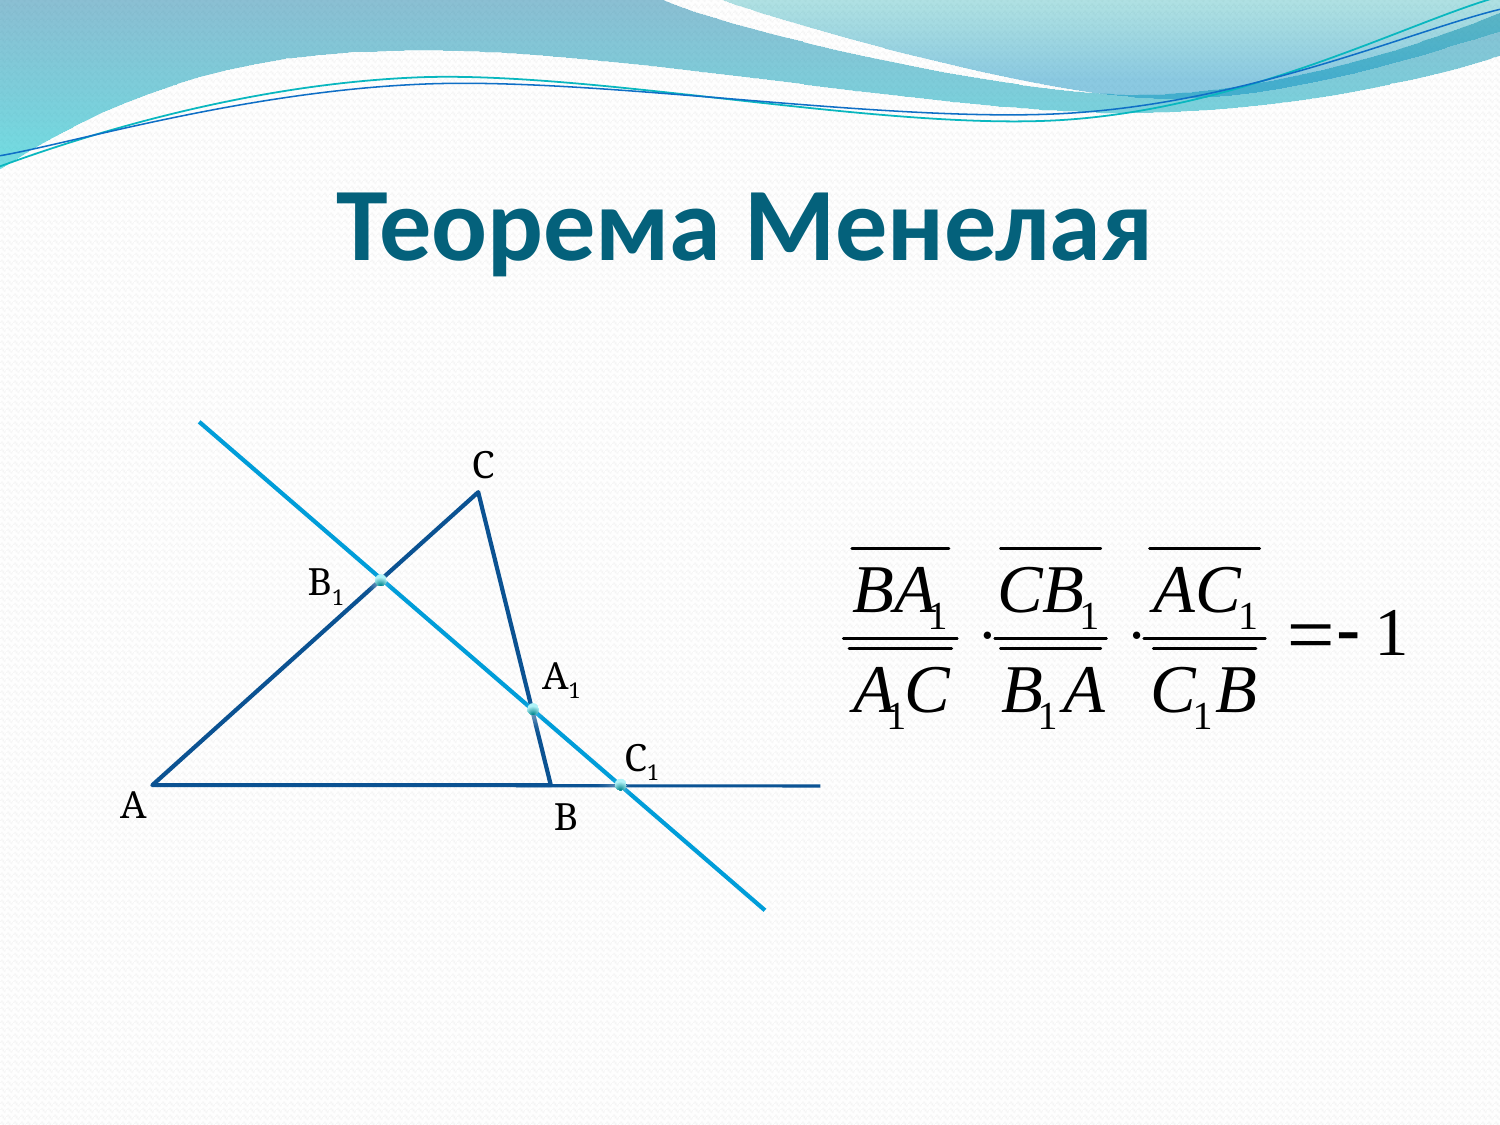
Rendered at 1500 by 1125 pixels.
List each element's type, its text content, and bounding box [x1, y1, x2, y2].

text_box [153, 747, 191, 788]
title Теорема Менелая [70, 93, 1421, 282]
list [831, 535, 1414, 742]
text_box A [105, 773, 153, 834]
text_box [198, 421, 766, 911]
